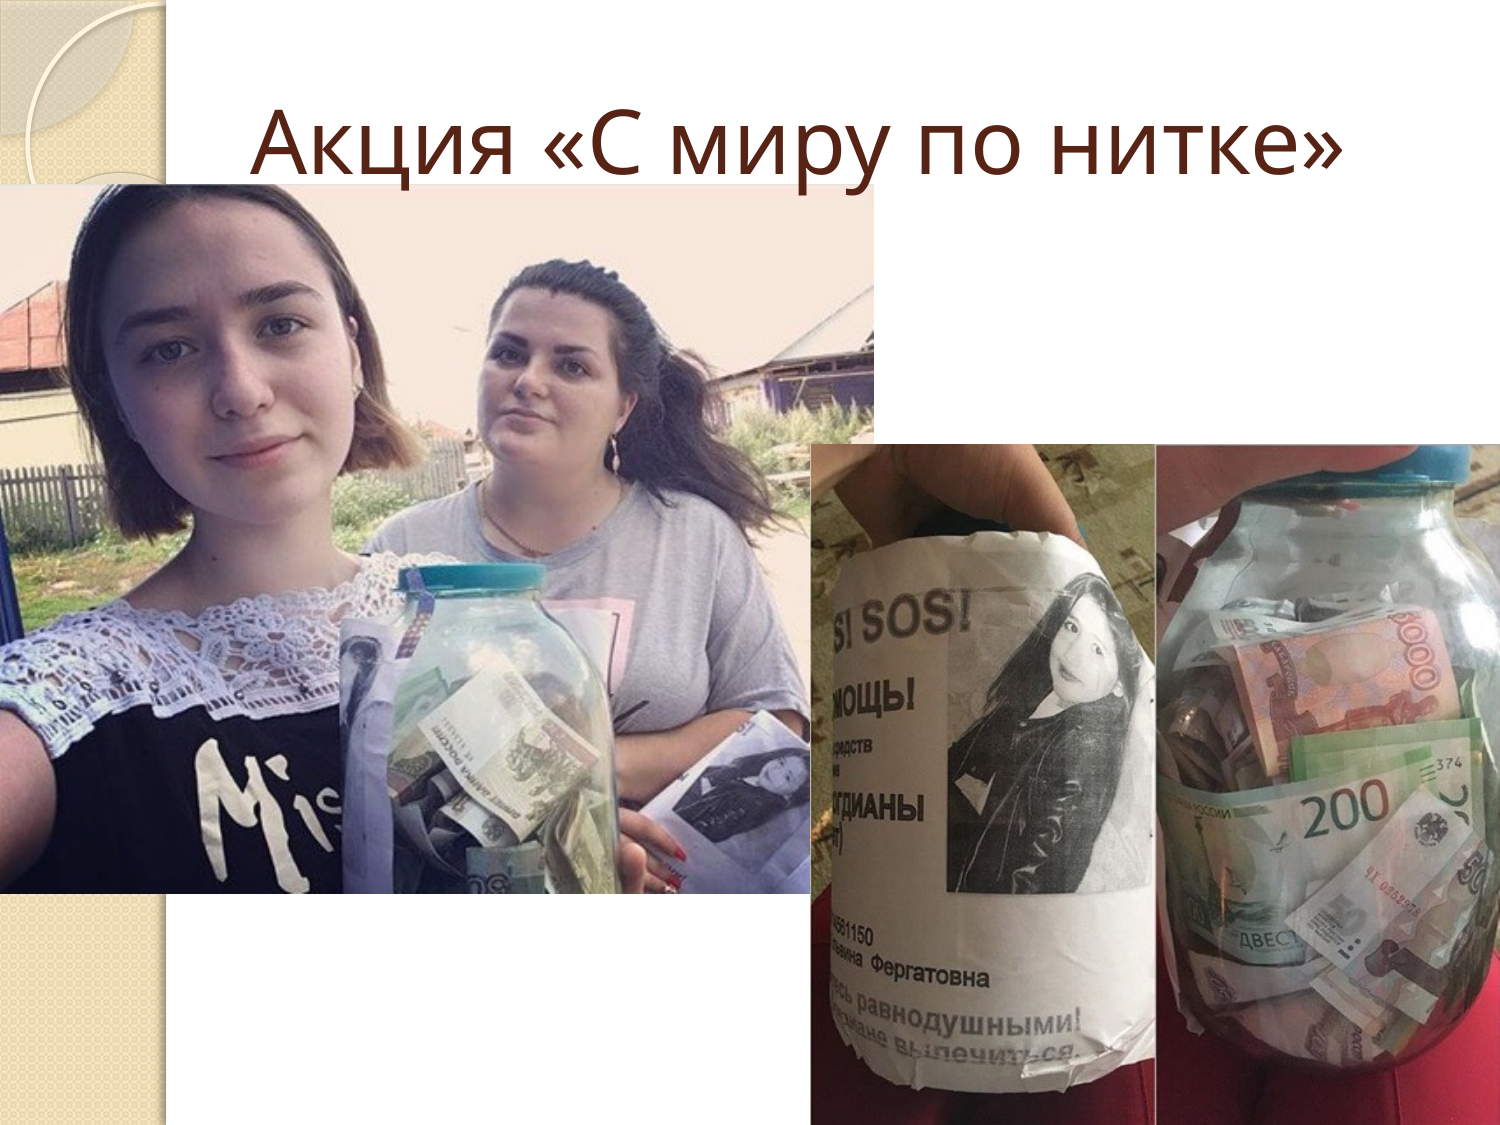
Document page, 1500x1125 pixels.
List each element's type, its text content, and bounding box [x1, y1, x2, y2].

title Акция «С миру по нитке» [235, 45, 1466, 233]
picture [0, 184, 1500, 1125]
